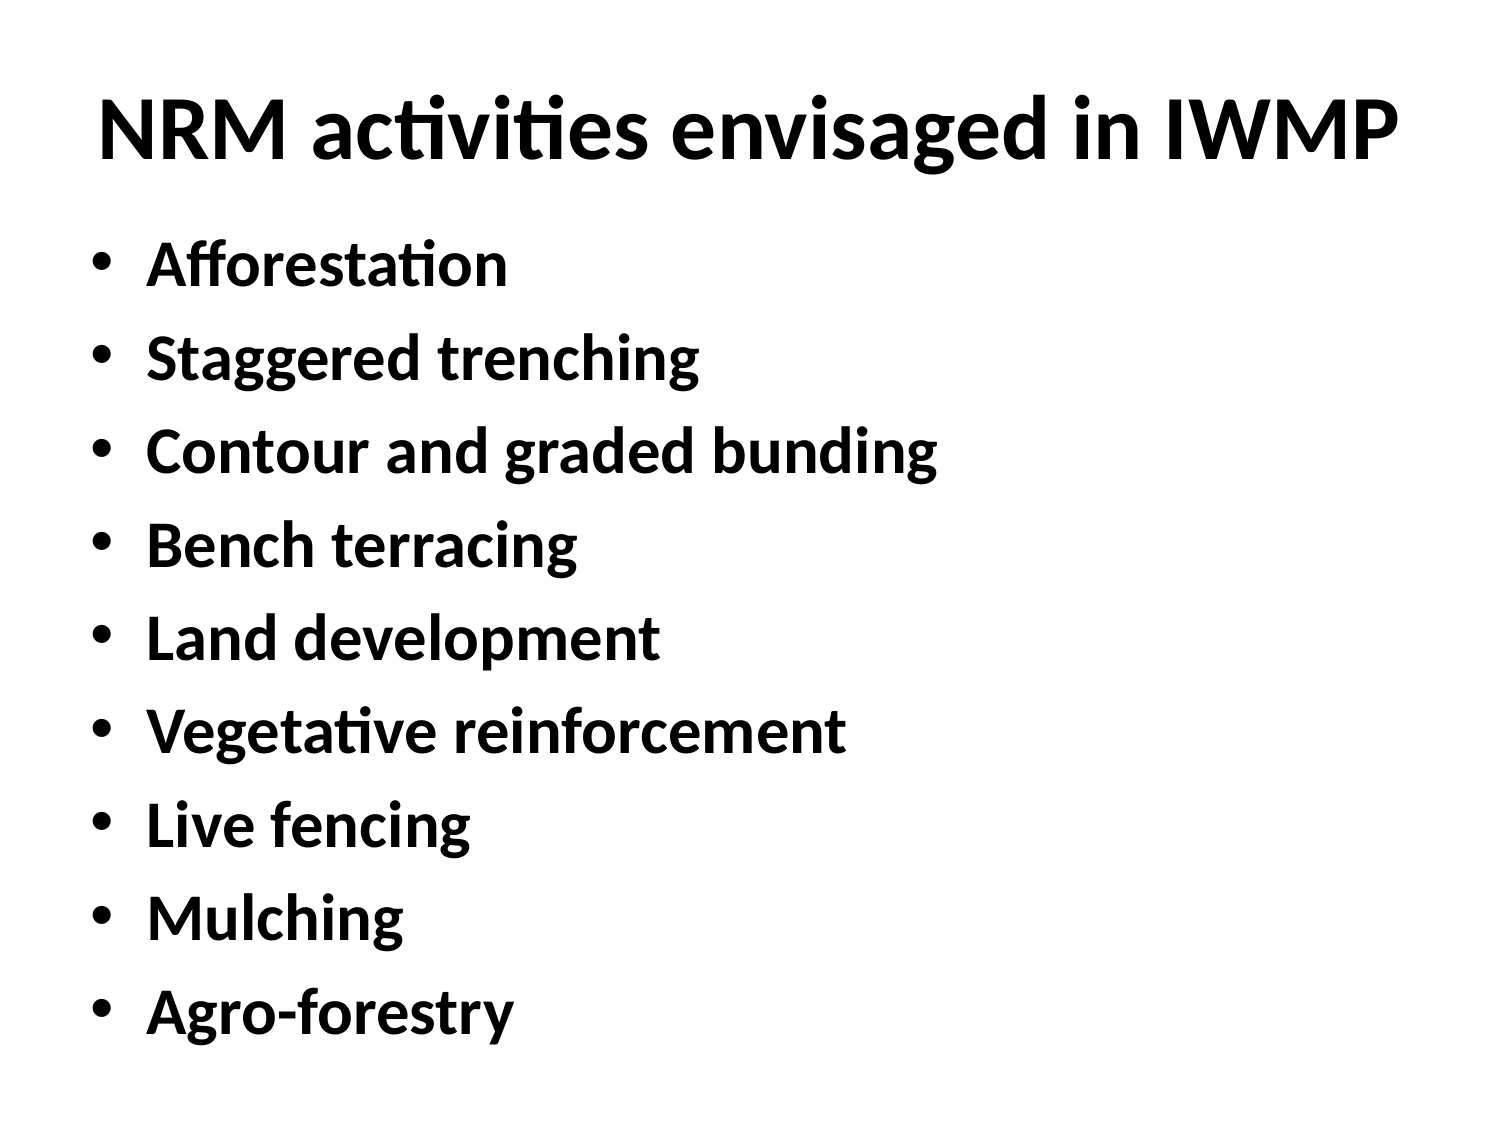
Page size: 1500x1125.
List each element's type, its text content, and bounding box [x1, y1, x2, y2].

title NRM activities envisaged in IWMP [75, 45, 1425, 200]
list Afforestation Staggered trenching Contour and graded bunding Bench terracing Land development Vegetative reinforcement Live fencing Mulching Agro-forestry [75, 212, 1425, 1063]
